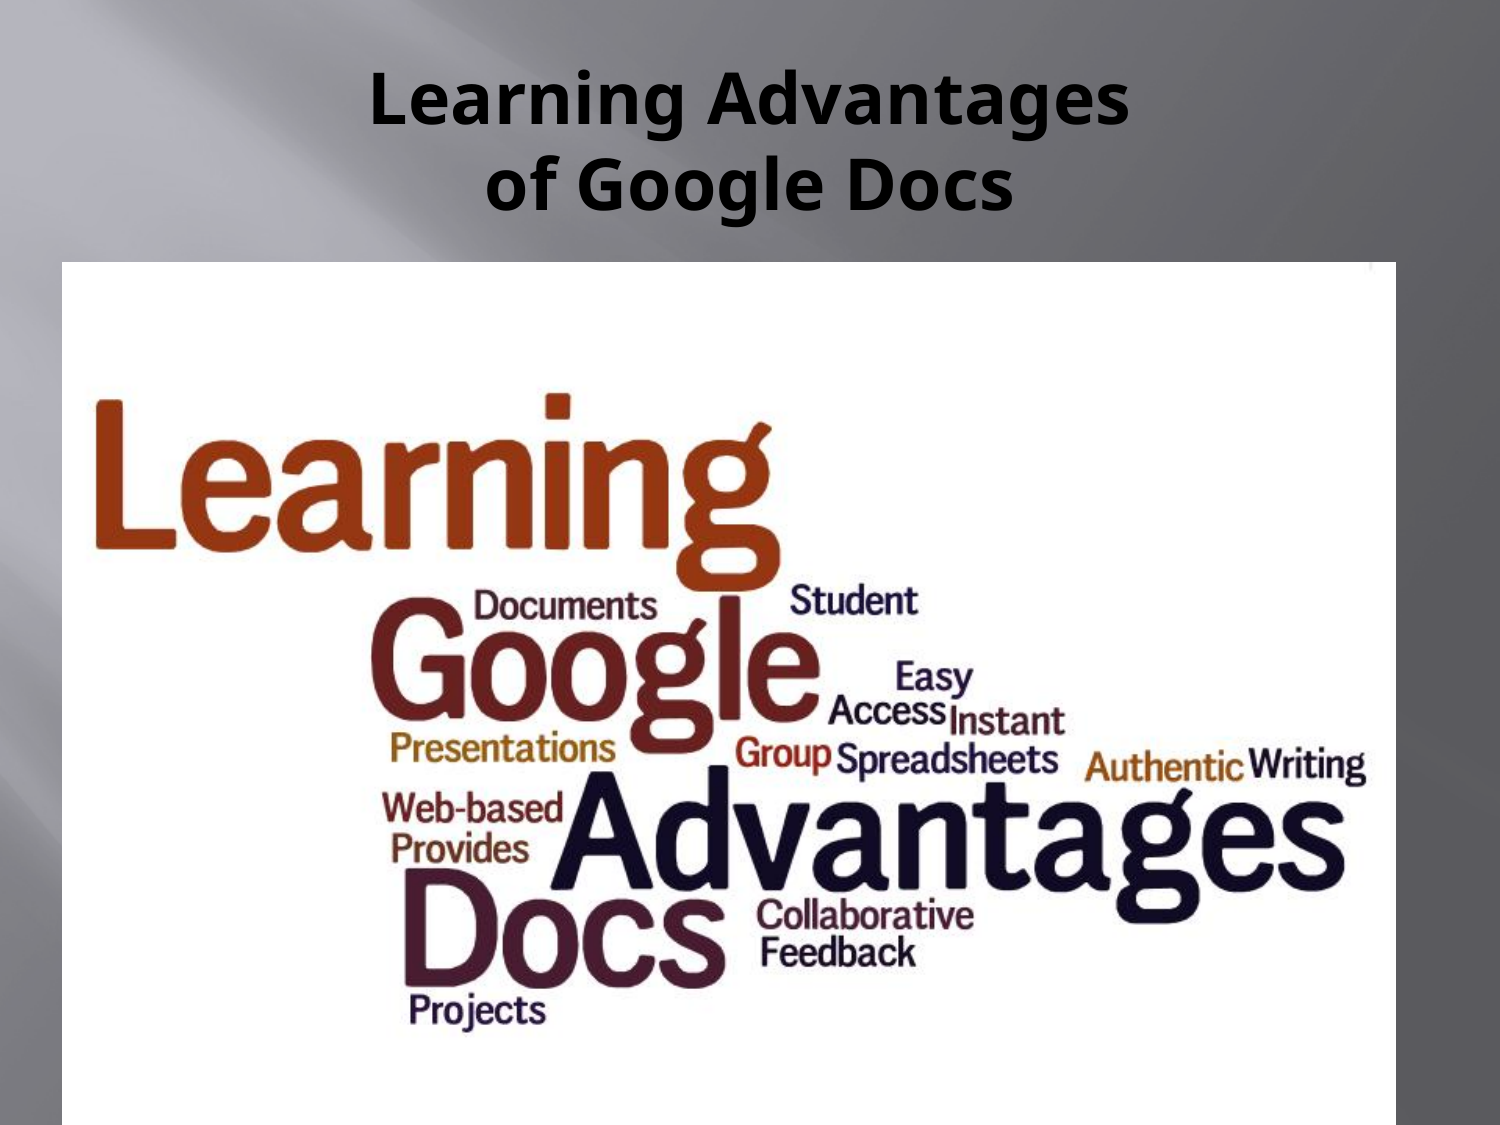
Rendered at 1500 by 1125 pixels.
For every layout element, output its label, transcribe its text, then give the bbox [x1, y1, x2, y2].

title Learning Advantages of Google Docs [75, 45, 1425, 233]
picture [62, 262, 1396, 1125]
